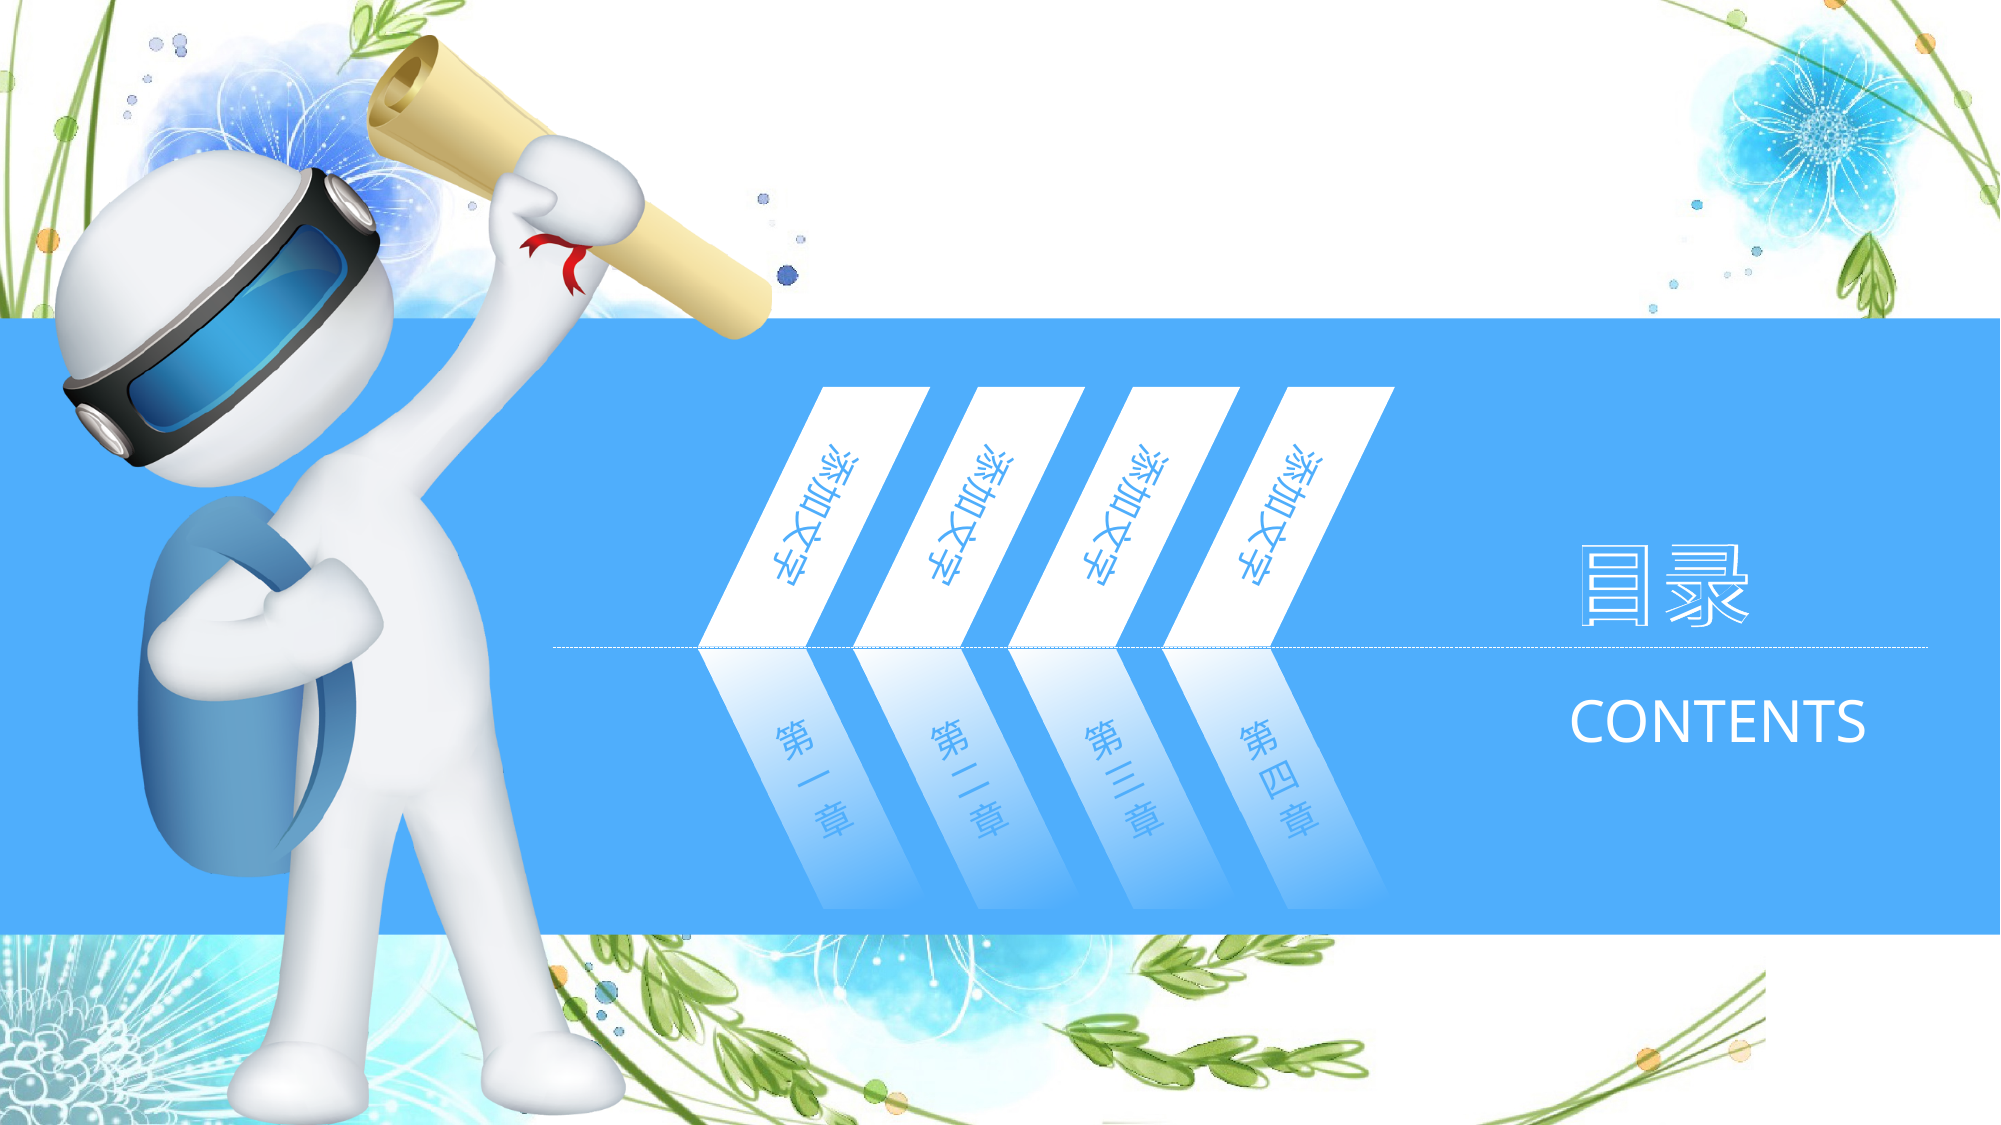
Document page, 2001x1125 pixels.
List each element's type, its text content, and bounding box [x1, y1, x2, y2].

text_box [1766, 462, 2000, 936]
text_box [1553, 519, 1769, 646]
text_box CONTENTS [1766, 667, 1939, 750]
picture [0, 0, 2000, 1125]
